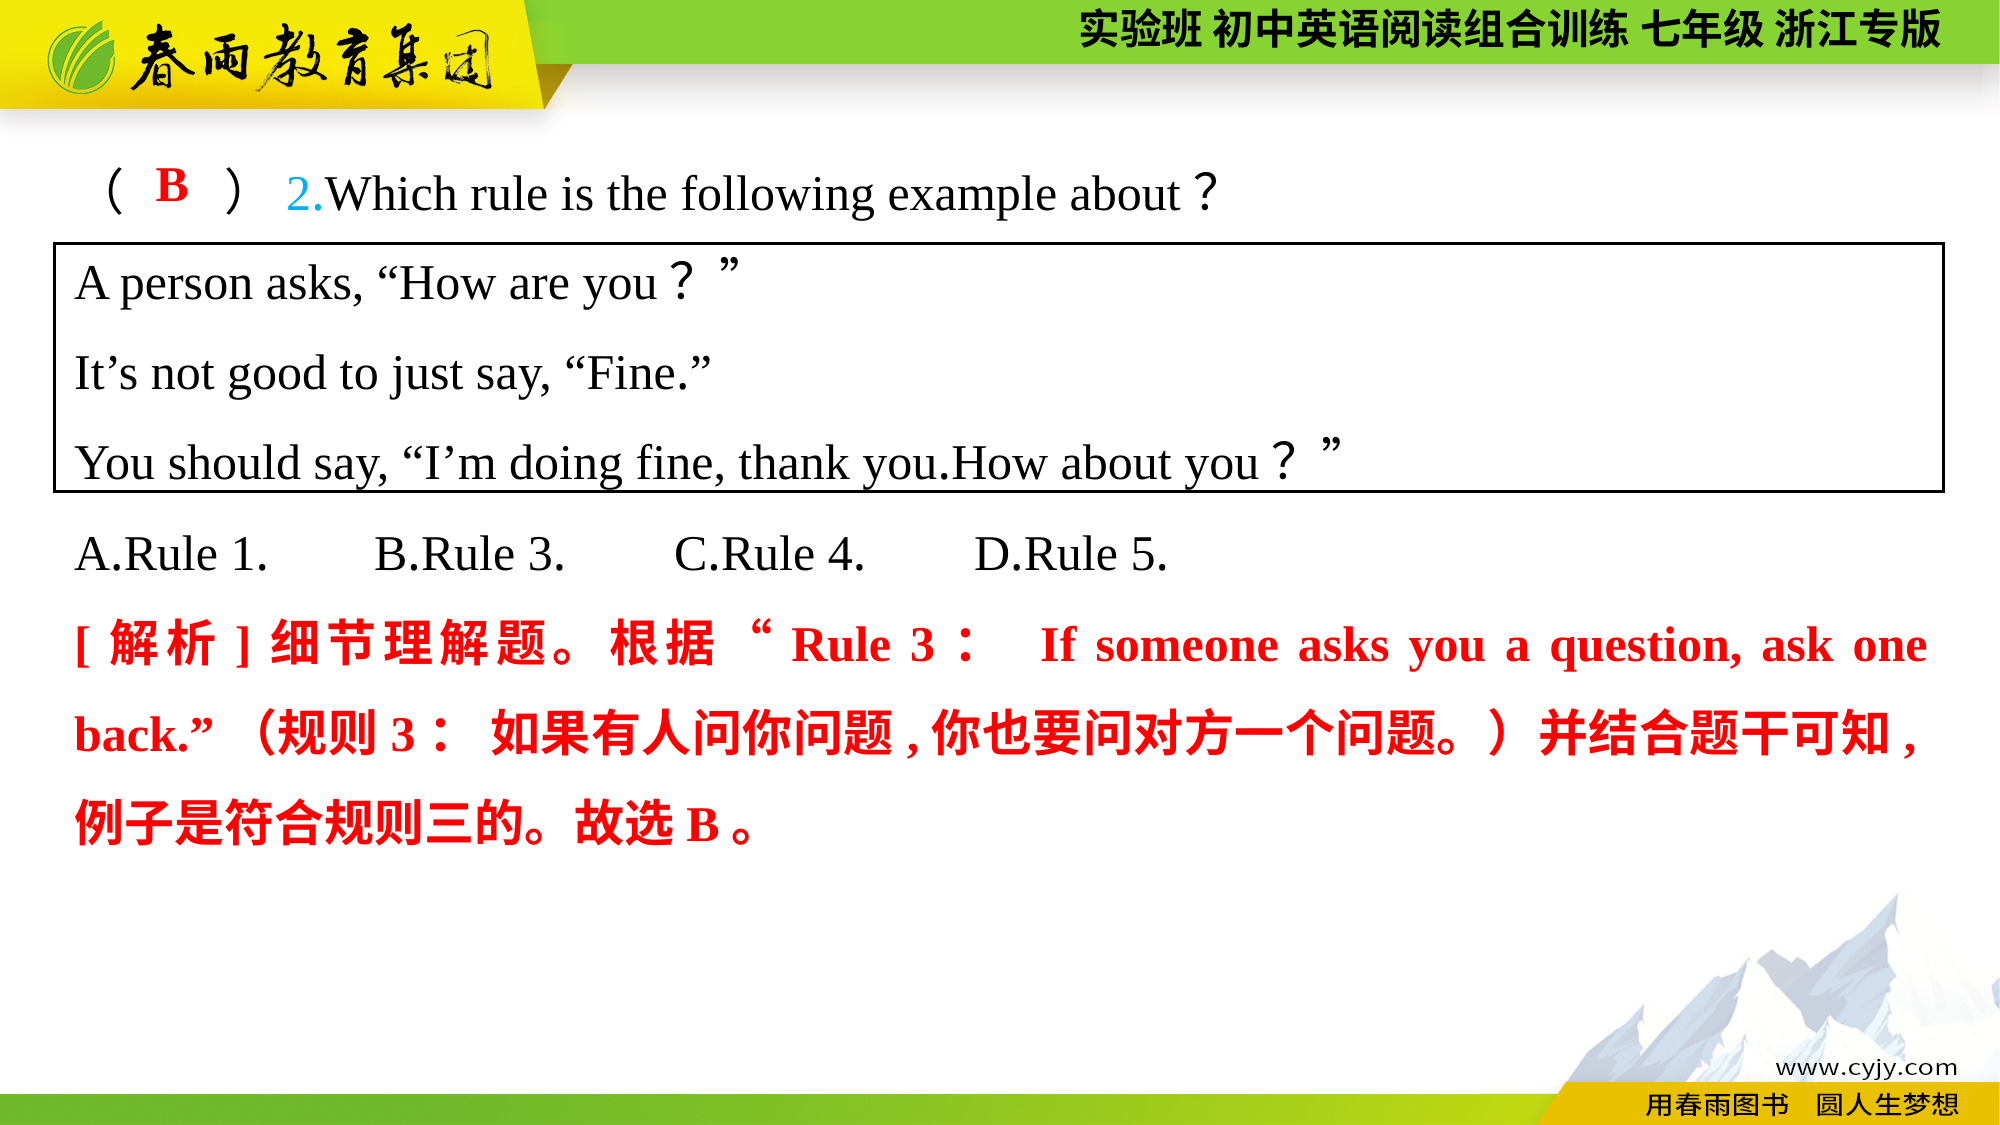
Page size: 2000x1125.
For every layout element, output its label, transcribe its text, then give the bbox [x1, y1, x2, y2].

text_box [解析]细节理解题。根据“Rule 3： If someone asks you a question, ask one back.”（规则3： 如果有人问你问题,你也要问对方一个问题。）并结合题干可知,例子是符合规则三的。故选B。 [59, 574, 1944, 860]
text_box [54, 243, 1944, 492]
picture [0, 0, 2000, 1125]
list （ ）2.Which rule is the following example about？ A person asks, “How are you？” It’s not good to just say, “Fine.” You should say, “I’m doing fine, thank you.How about you？” A.Rule 1. B.Rule 3. C.Rule 4. D.Rule 5. [59, 122, 1944, 243]
list （ ）2.Which rule is the following example about？ A person asks, “How are you？” It’s not good to just say, “Fine.” You should say, “I’m doing fine, thank you.How about you？” A.Rule 1. B.Rule 3. C.Rule 4. D.Rule 5. [59, 492, 1944, 574]
text_box B [140, 144, 204, 219]
